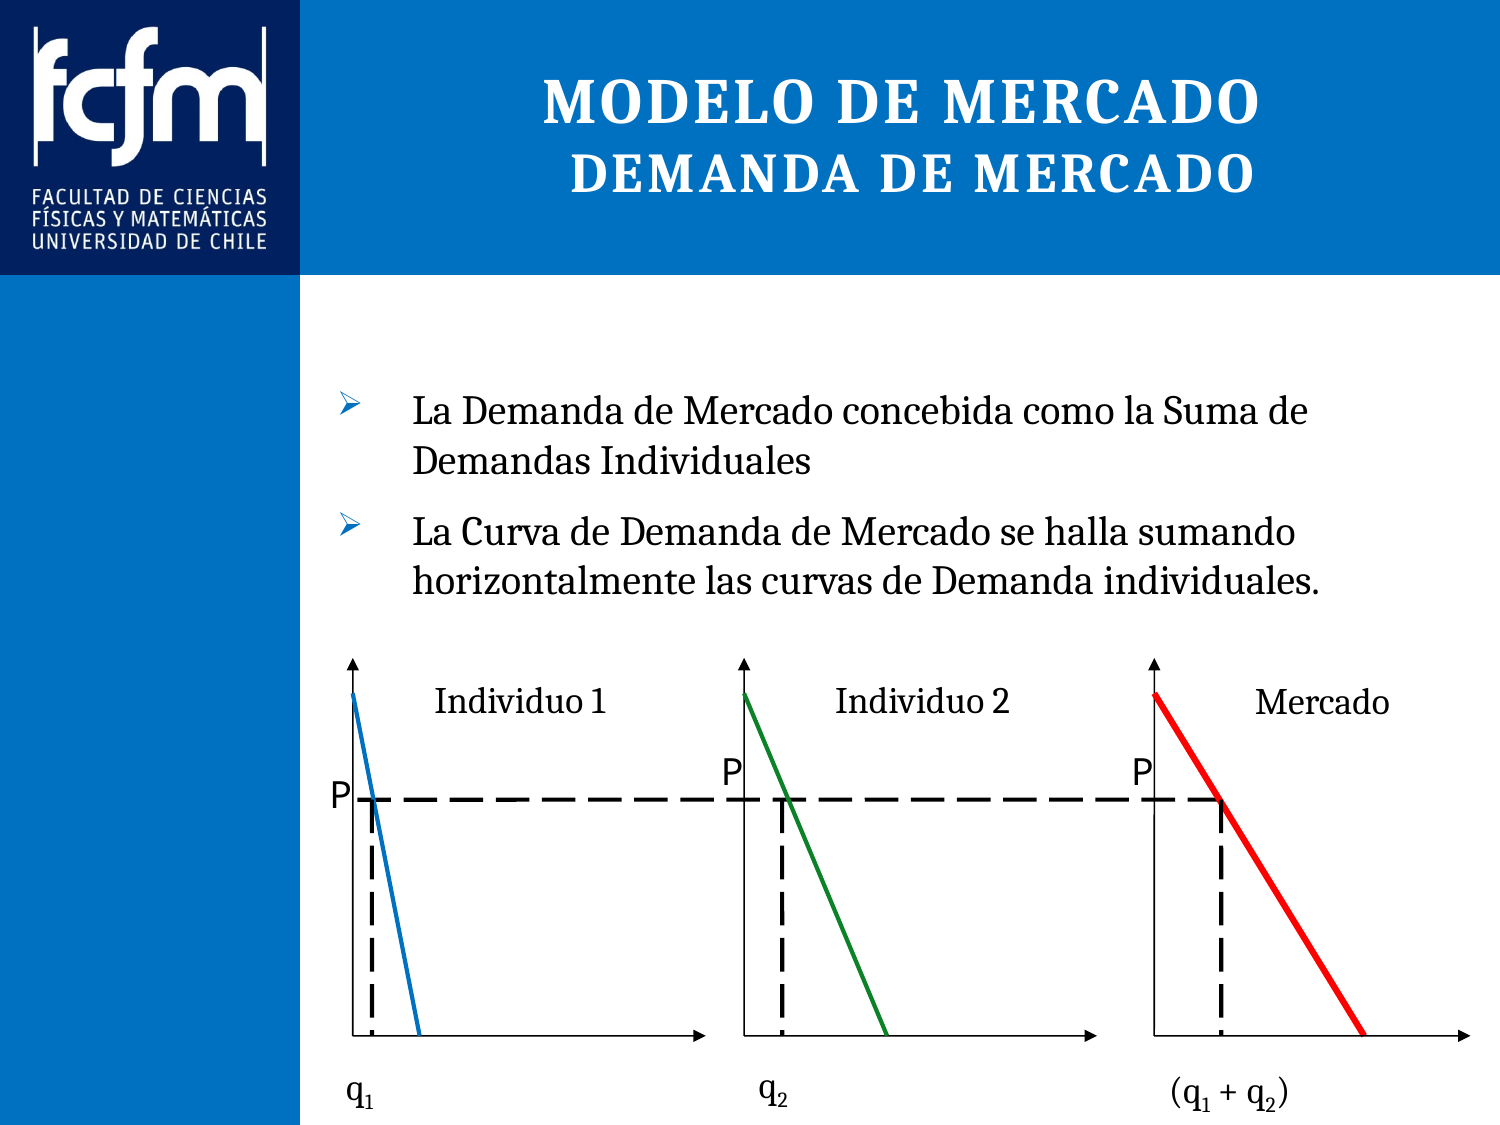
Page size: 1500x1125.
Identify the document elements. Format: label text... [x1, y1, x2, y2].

title Modelo de mercado Demanda de mercado [399, 37, 1425, 225]
text_box [1148, 657, 1161, 693]
text_box [420, 1029, 706, 1043]
text_box [346, 657, 359, 693]
text_box q2 [744, 1053, 815, 1120]
text_box [888, 1029, 1098, 1043]
text_box P [1116, 740, 1155, 801]
text_box [737, 657, 751, 740]
text_box Individuo 2 [820, 668, 1069, 729]
text_box Individuo 1 [419, 668, 656, 729]
text_box P [706, 740, 745, 801]
list La Demanda de Mercado concebida como la Suma de Demandas Individuales La Curva de Demanda de Mercado se halla sumando horizontalmente las curvas de Demanda individuales. [322, 375, 1425, 1028]
text_box q1 [331, 1055, 403, 1122]
text_box (q1 + q2) [1154, 1058, 1391, 1125]
text_box [1154, 1029, 1471, 1043]
text_box P [314, 764, 352, 824]
picture [29, 18, 272, 254]
text_box Mercado [1240, 669, 1432, 730]
